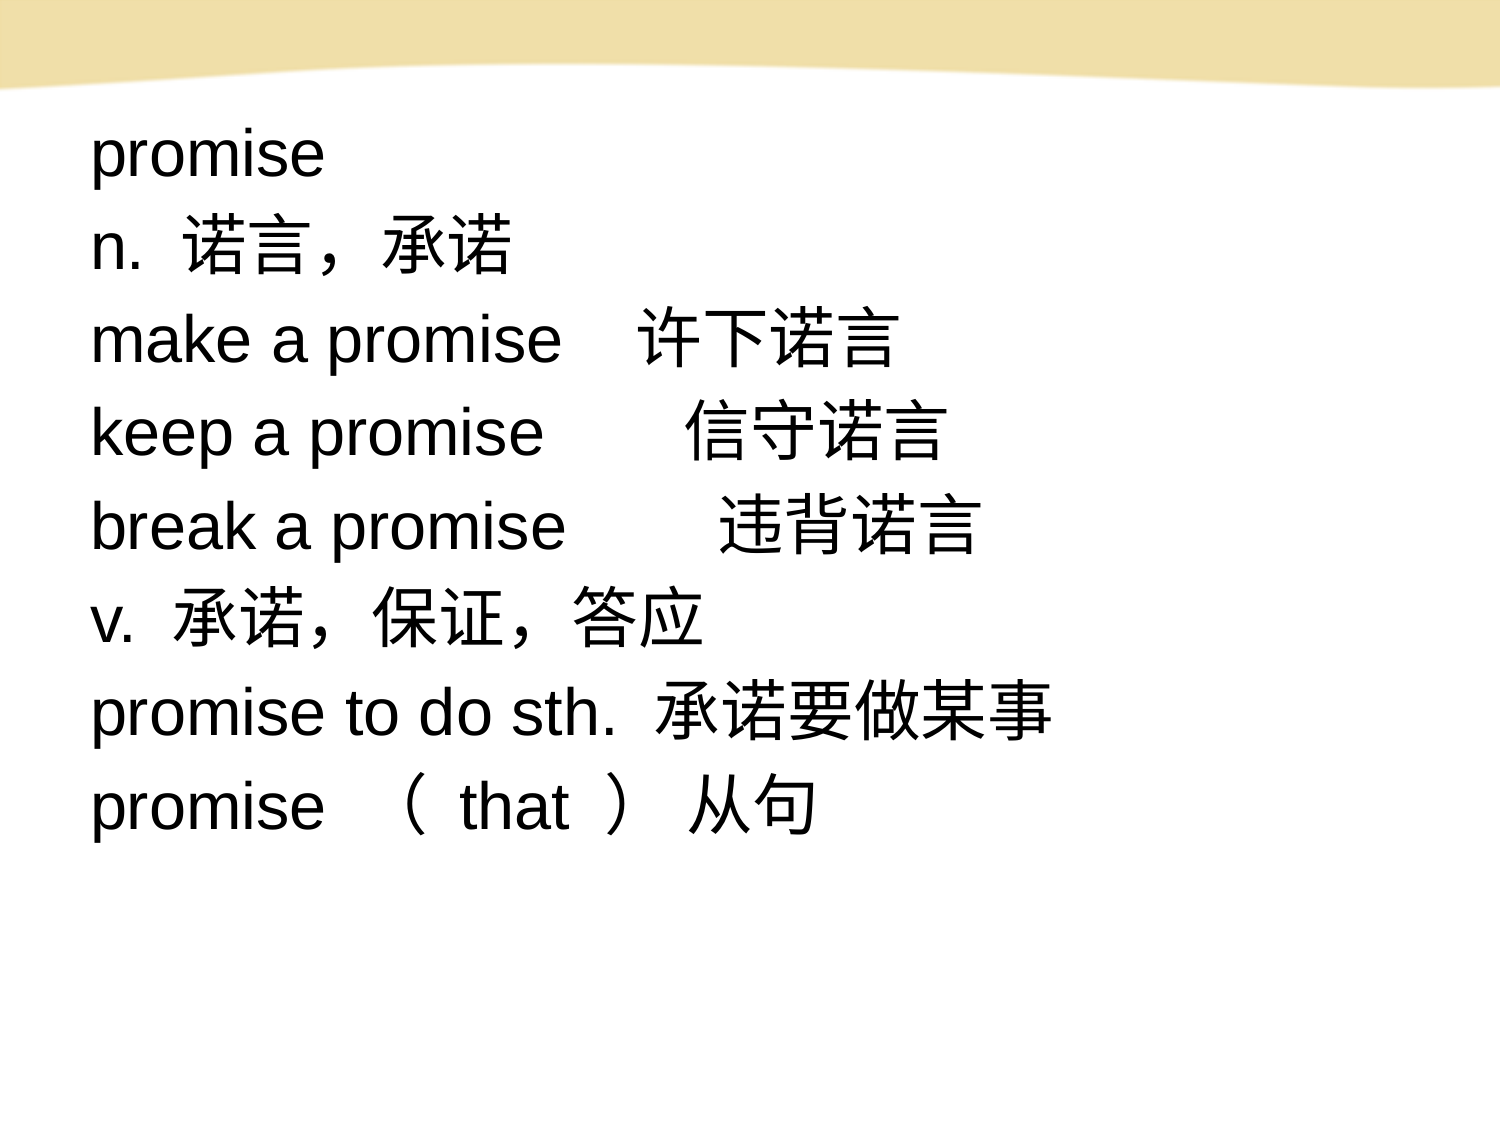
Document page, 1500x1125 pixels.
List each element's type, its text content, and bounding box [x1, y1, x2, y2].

list promise n. 诺言，承诺 make a promise 许下诺言 keep a promise 信守诺言 break a promise 违背诺言 v. 承诺，保证，答应 promise to do sth. 承诺要做某事 promise （ that ） 从句 [75, 101, 1425, 1005]
picture [0, 0, 1500, 1125]
